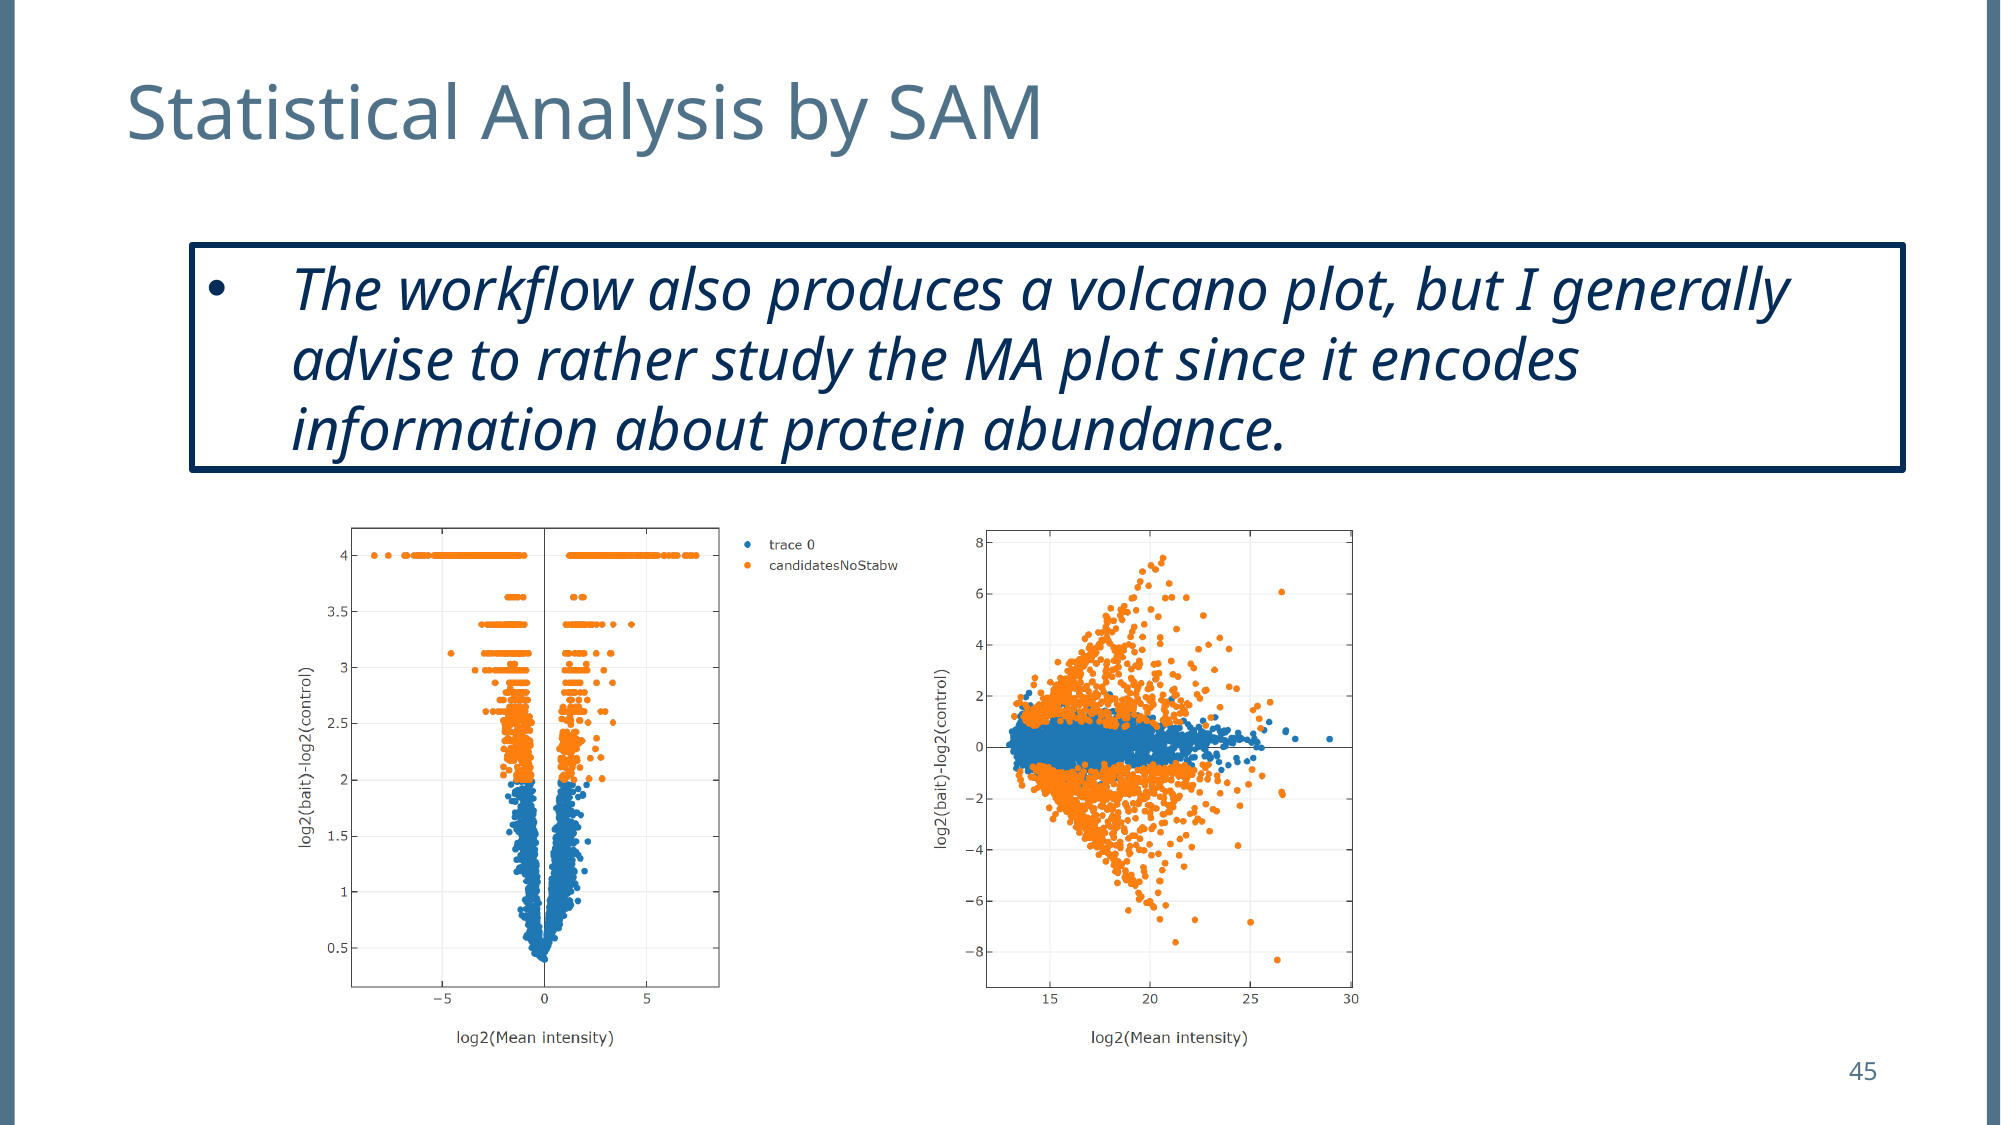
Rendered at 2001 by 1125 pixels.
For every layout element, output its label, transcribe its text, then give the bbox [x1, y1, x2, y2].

slide_number 45 [1442, 1042, 1893, 1103]
title Statistical Analysis by SAM [111, 1, 1891, 219]
picture [269, 498, 1370, 1051]
text_box The workflow also produces a volcano plot, but I generally advise to rather study the MA plot since it encodes information about protein abundance. [191, 244, 1903, 470]
